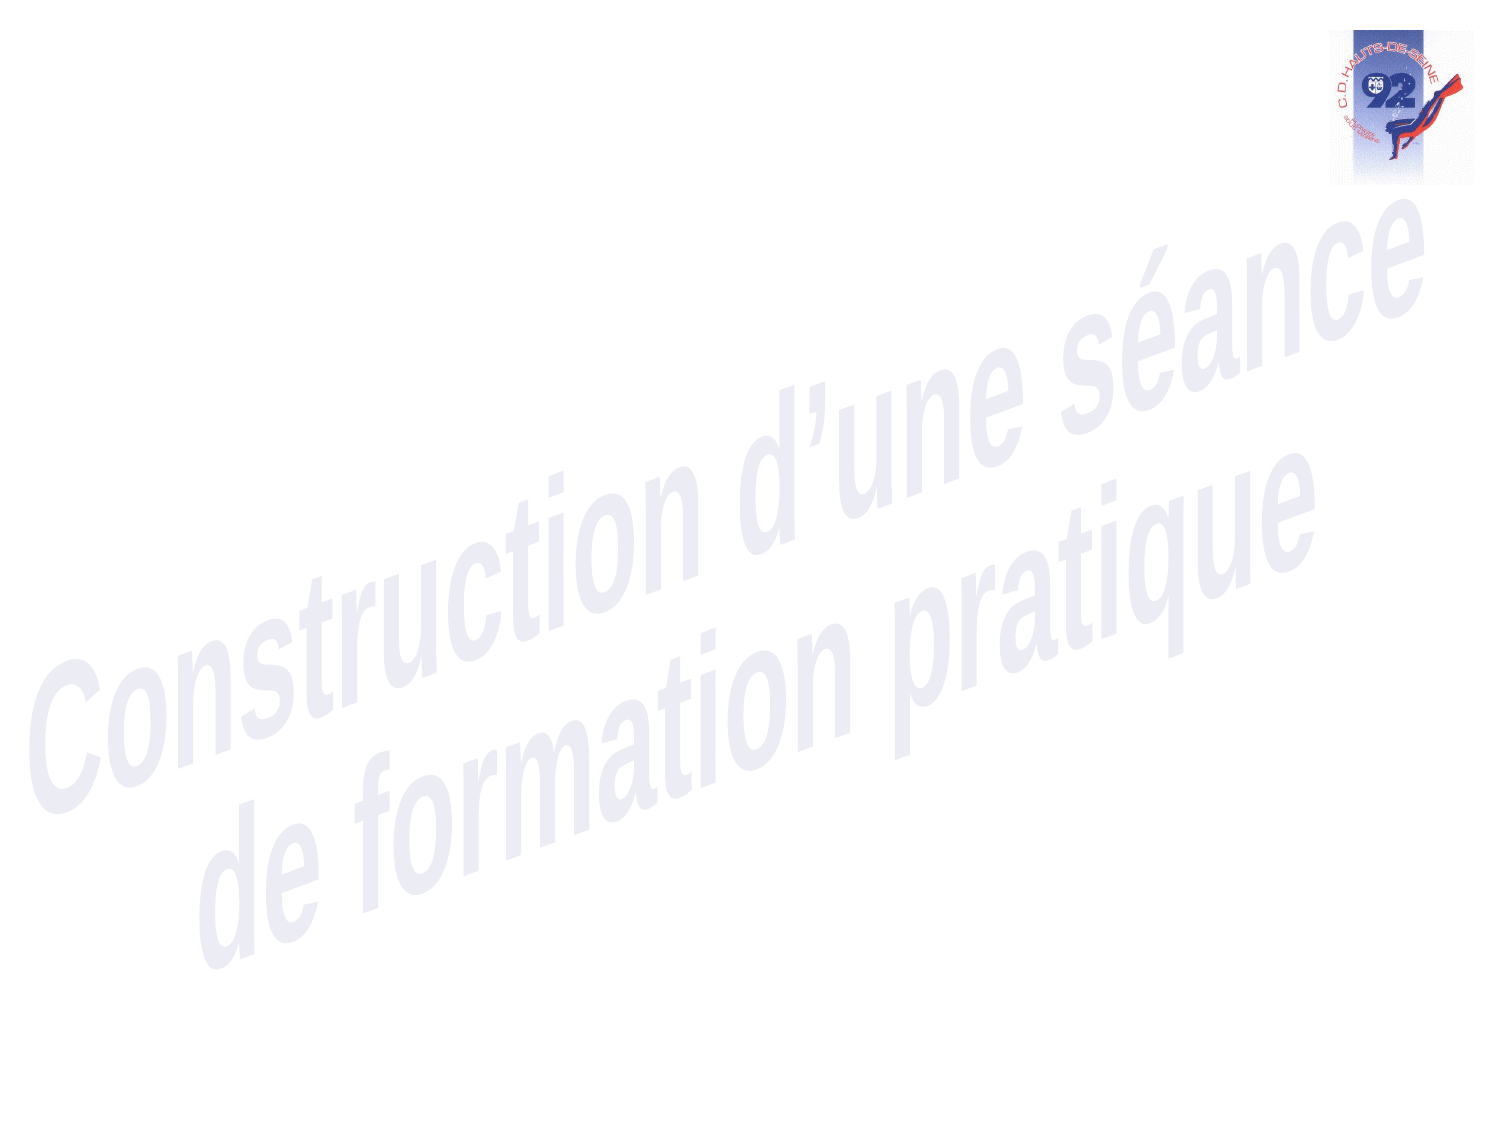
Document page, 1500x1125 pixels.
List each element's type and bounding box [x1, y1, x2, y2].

picture [1328, 30, 1474, 185]
